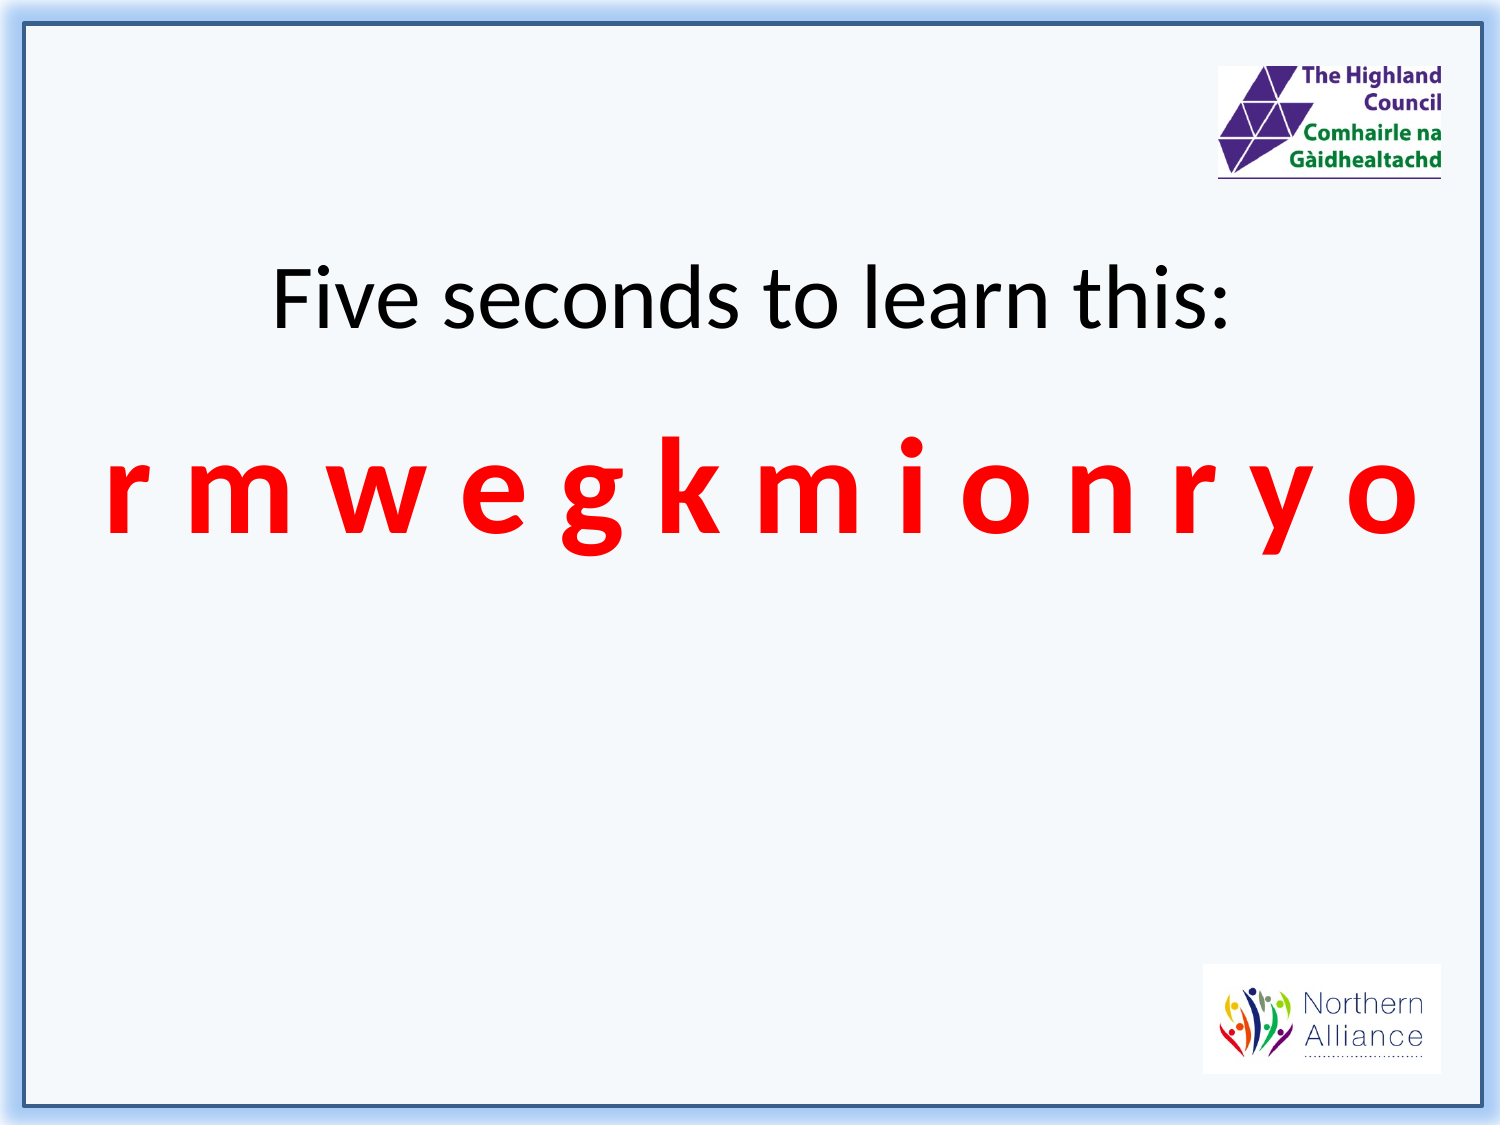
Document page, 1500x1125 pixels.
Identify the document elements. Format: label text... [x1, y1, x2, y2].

picture [1218, 66, 1441, 179]
text_box [22, 21, 1484, 1108]
picture [1203, 963, 1441, 1075]
title Five seconds to learn this: [78, 198, 1428, 386]
text_box r m w e g k m i o n r y o [88, 388, 1459, 569]
